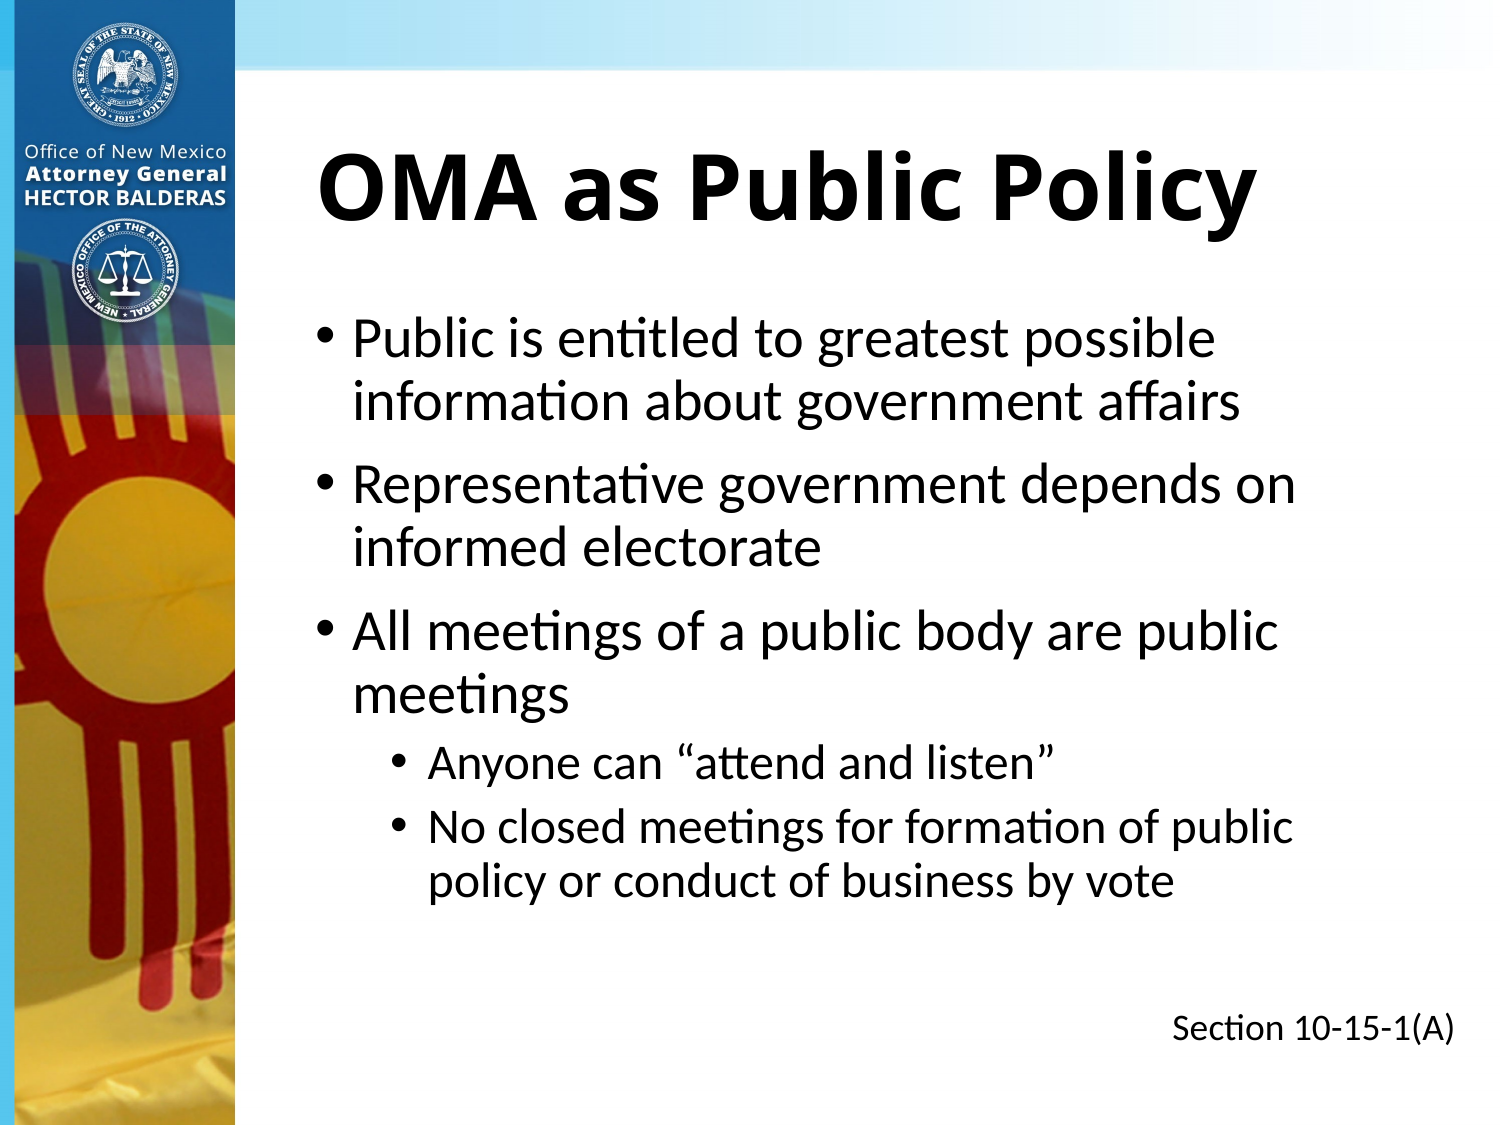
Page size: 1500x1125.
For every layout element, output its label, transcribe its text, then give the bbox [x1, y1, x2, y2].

picture [0, 0, 1500, 1125]
title OMA as Public Policy [300, 82, 1397, 299]
list Public is entitled to greatest possible information about government affairs Representative government depends on informed electorate All meetings of a public body are public meetings Anyone can “attend and listen” No closed meetings for formation of public policy or conduct of business by vote [300, 299, 1397, 1014]
text_box Section 10-15-1(A) [1157, 995, 1475, 1055]
